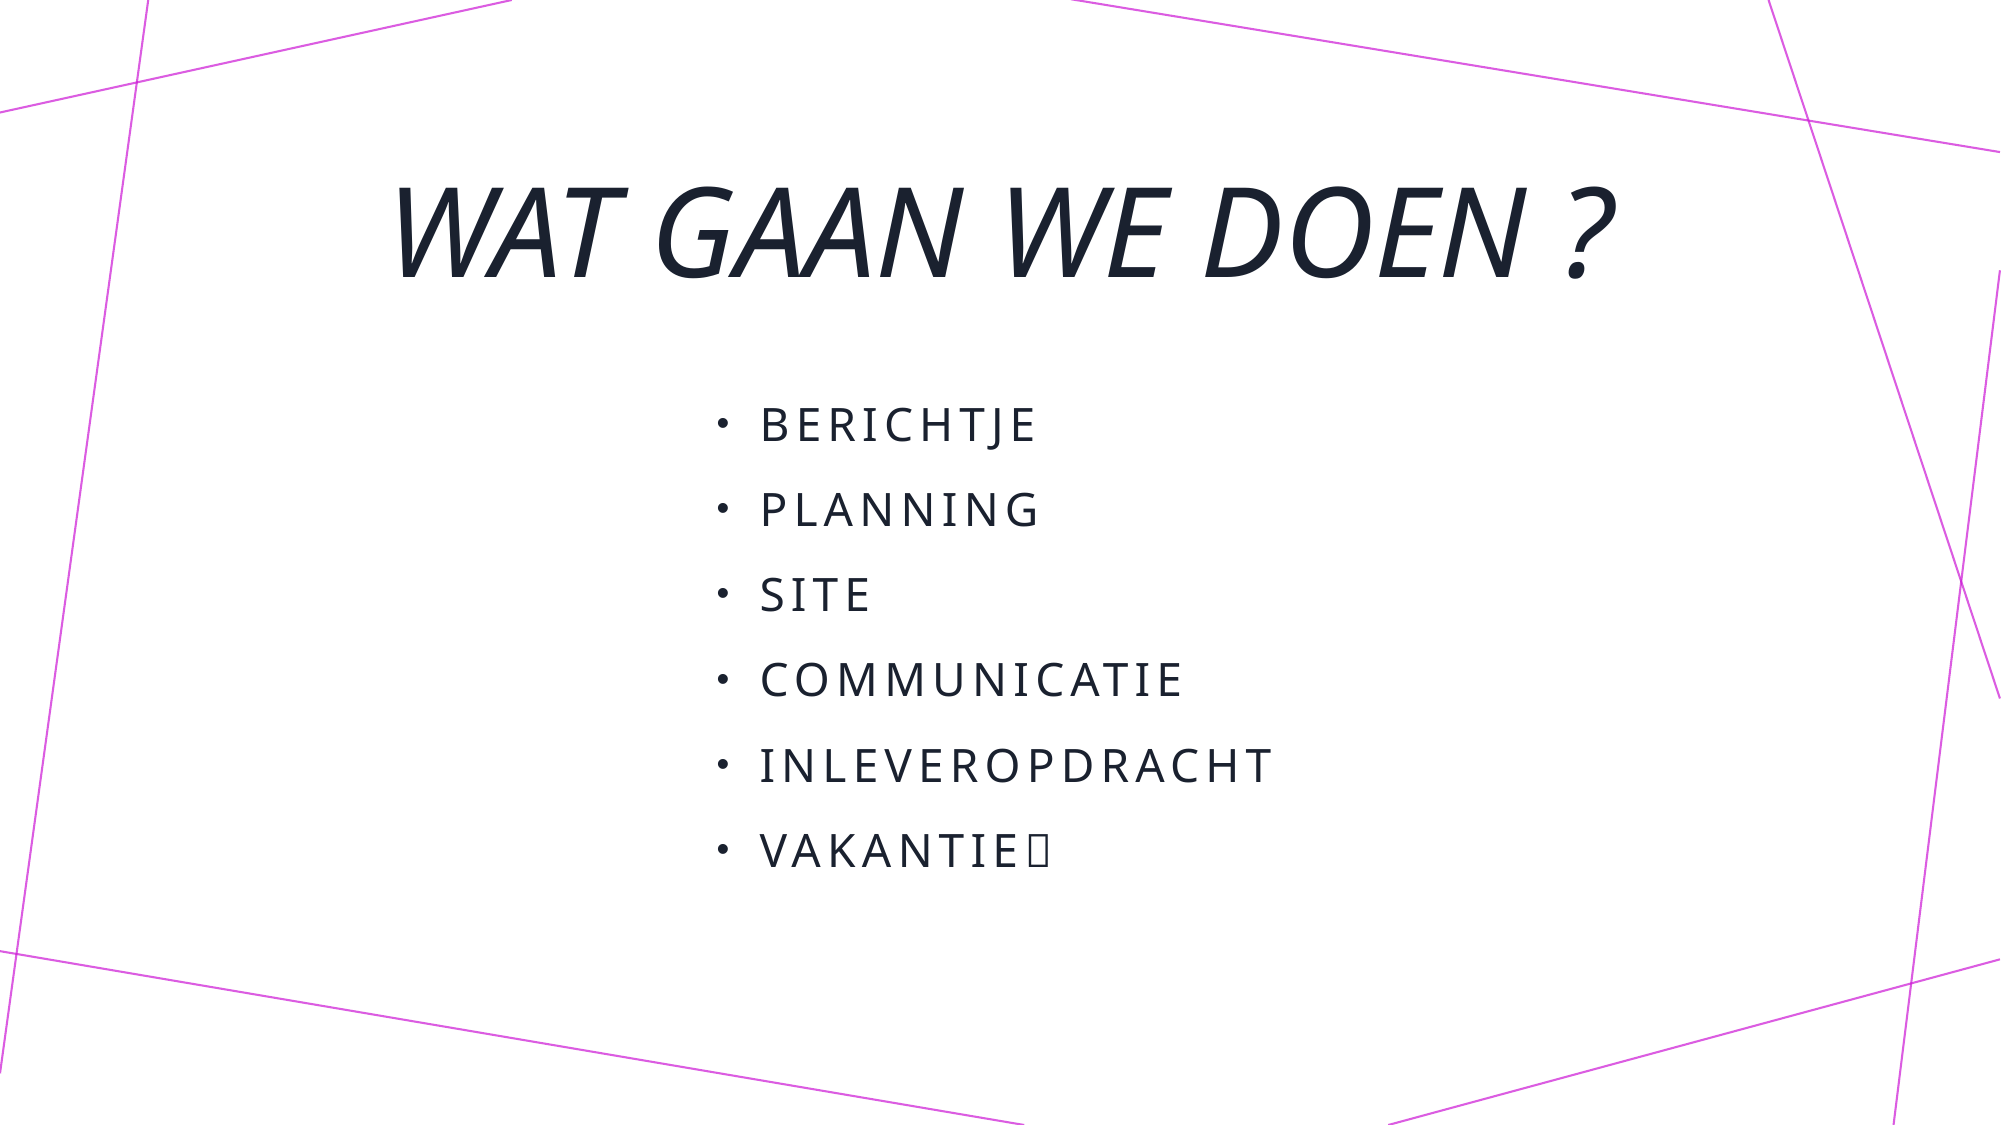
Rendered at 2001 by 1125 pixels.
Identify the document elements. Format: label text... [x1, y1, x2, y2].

subtitle Berichtje Planning Site Communicatie Inleveropdracht Vakantie [701, 376, 1299, 891]
title Wat gaan we doen ? [249, 143, 1750, 312]
